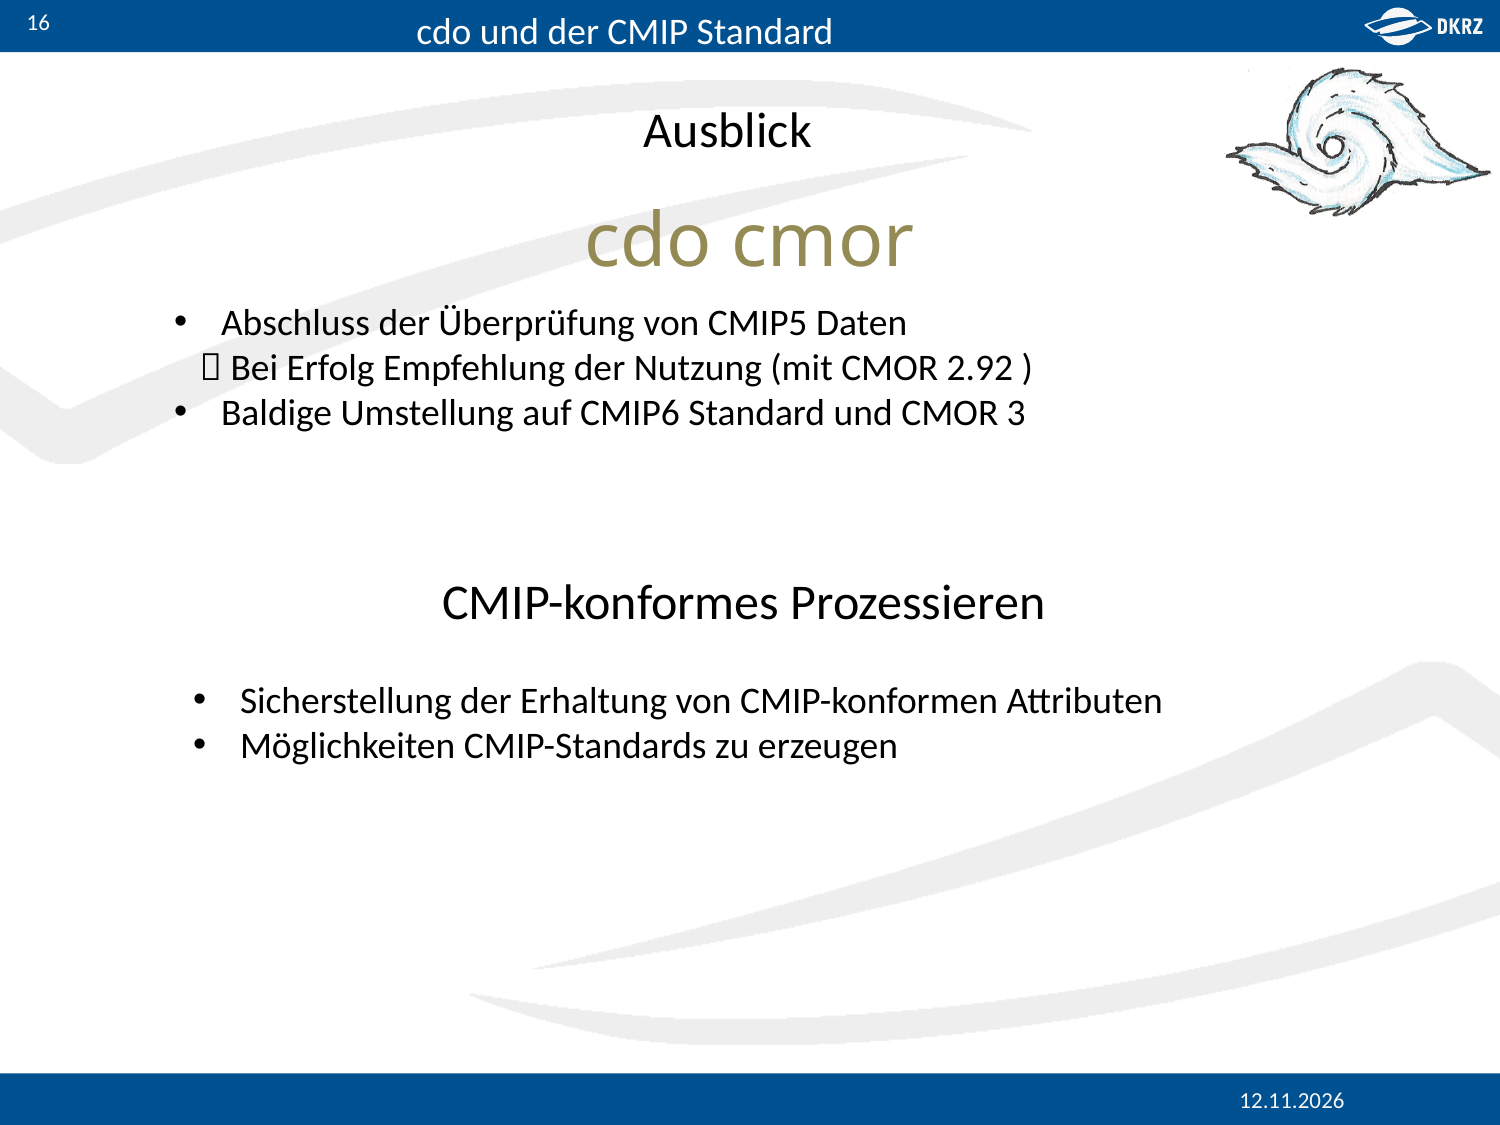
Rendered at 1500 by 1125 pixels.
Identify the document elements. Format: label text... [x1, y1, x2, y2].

text_box CMIP-konformes Prozessieren [427, 562, 1073, 638]
text_box Ausblick [629, 89, 827, 165]
picture [1222, 65, 1492, 223]
picture [470, 662, 1500, 1044]
text_box Sicherstellung der Erhaltung von CMIP-konformen Attributen Möglichkeiten CMIP-Standards zu erzeugen [178, 668, 1372, 774]
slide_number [1187, 1072, 1360, 1125]
text_box cdo cmor [570, 184, 930, 290]
slide_number 16 [1, 0, 65, 53]
text_box Abschluss der Überprüfung von CMIP5 Daten  Bei Erfolg Empfehlung der Nutzung (mit CMOR 2.92 ) Baldige Umstellung auf CMIP6 Standard und CMOR 3 [159, 290, 1353, 441]
picture [0, 80, 1032, 464]
